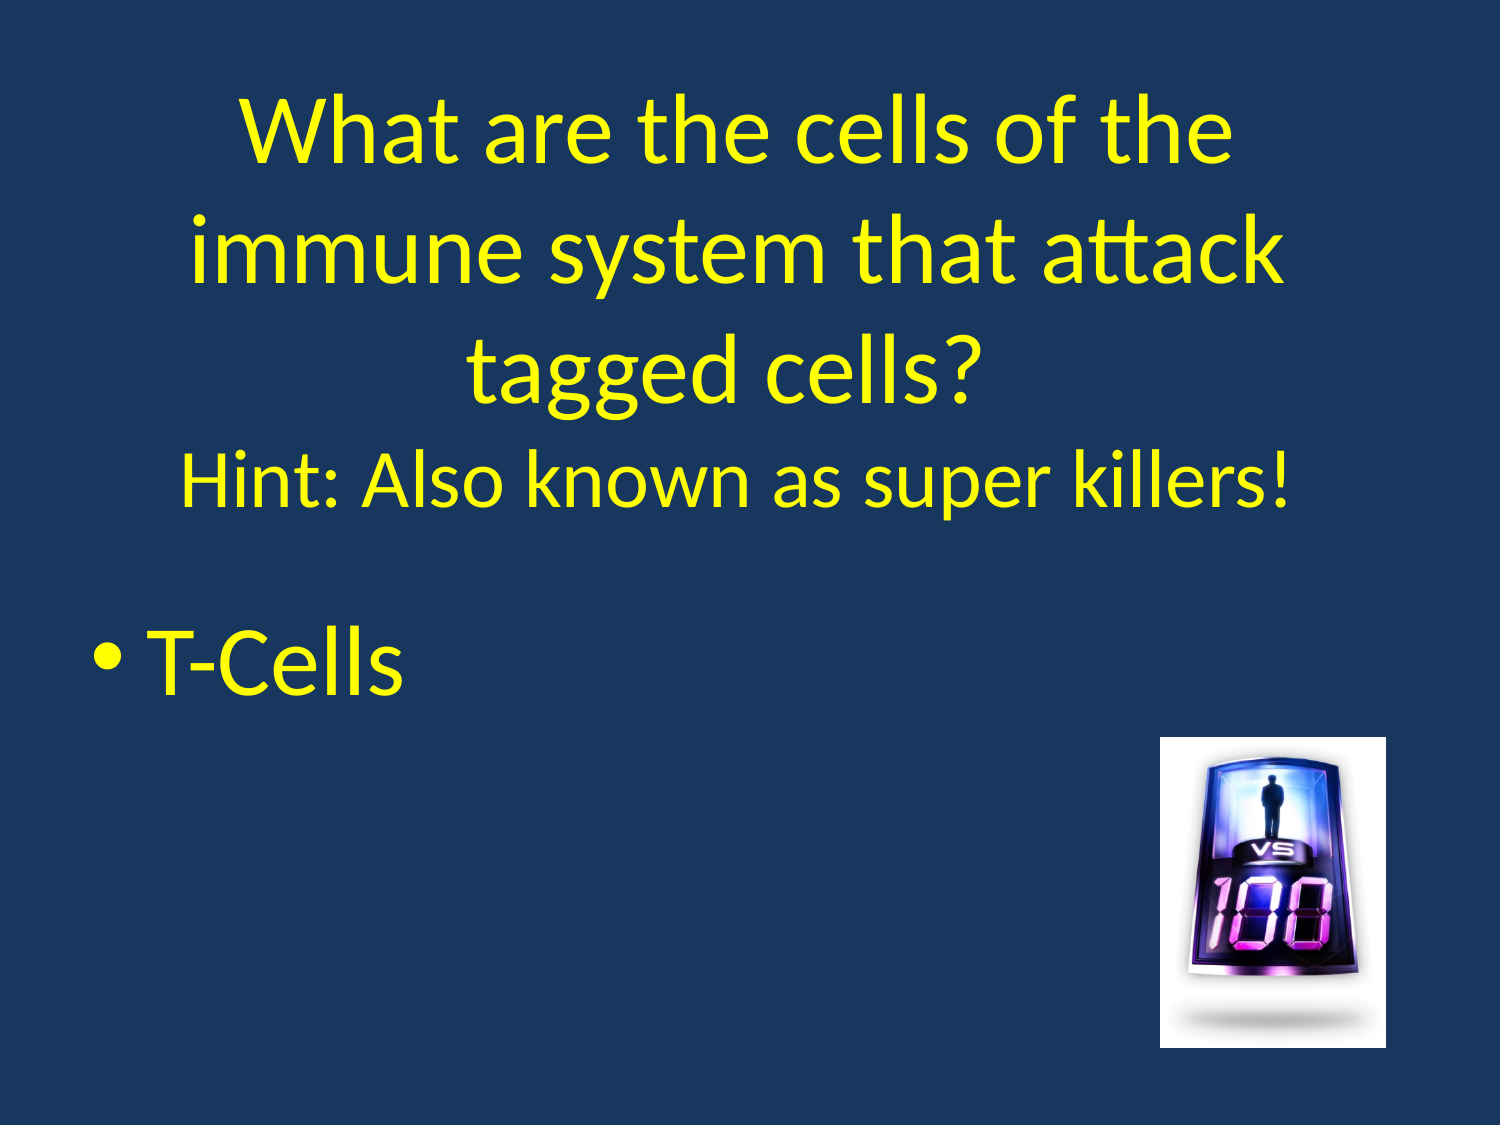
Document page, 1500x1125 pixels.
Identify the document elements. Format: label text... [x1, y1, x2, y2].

title What are the cells of the immune system that attack tagged cells? Hint: Also known as super killers! [62, 200, 1413, 388]
picture [1160, 737, 1386, 1049]
list T-Cells [75, 587, 1425, 763]
